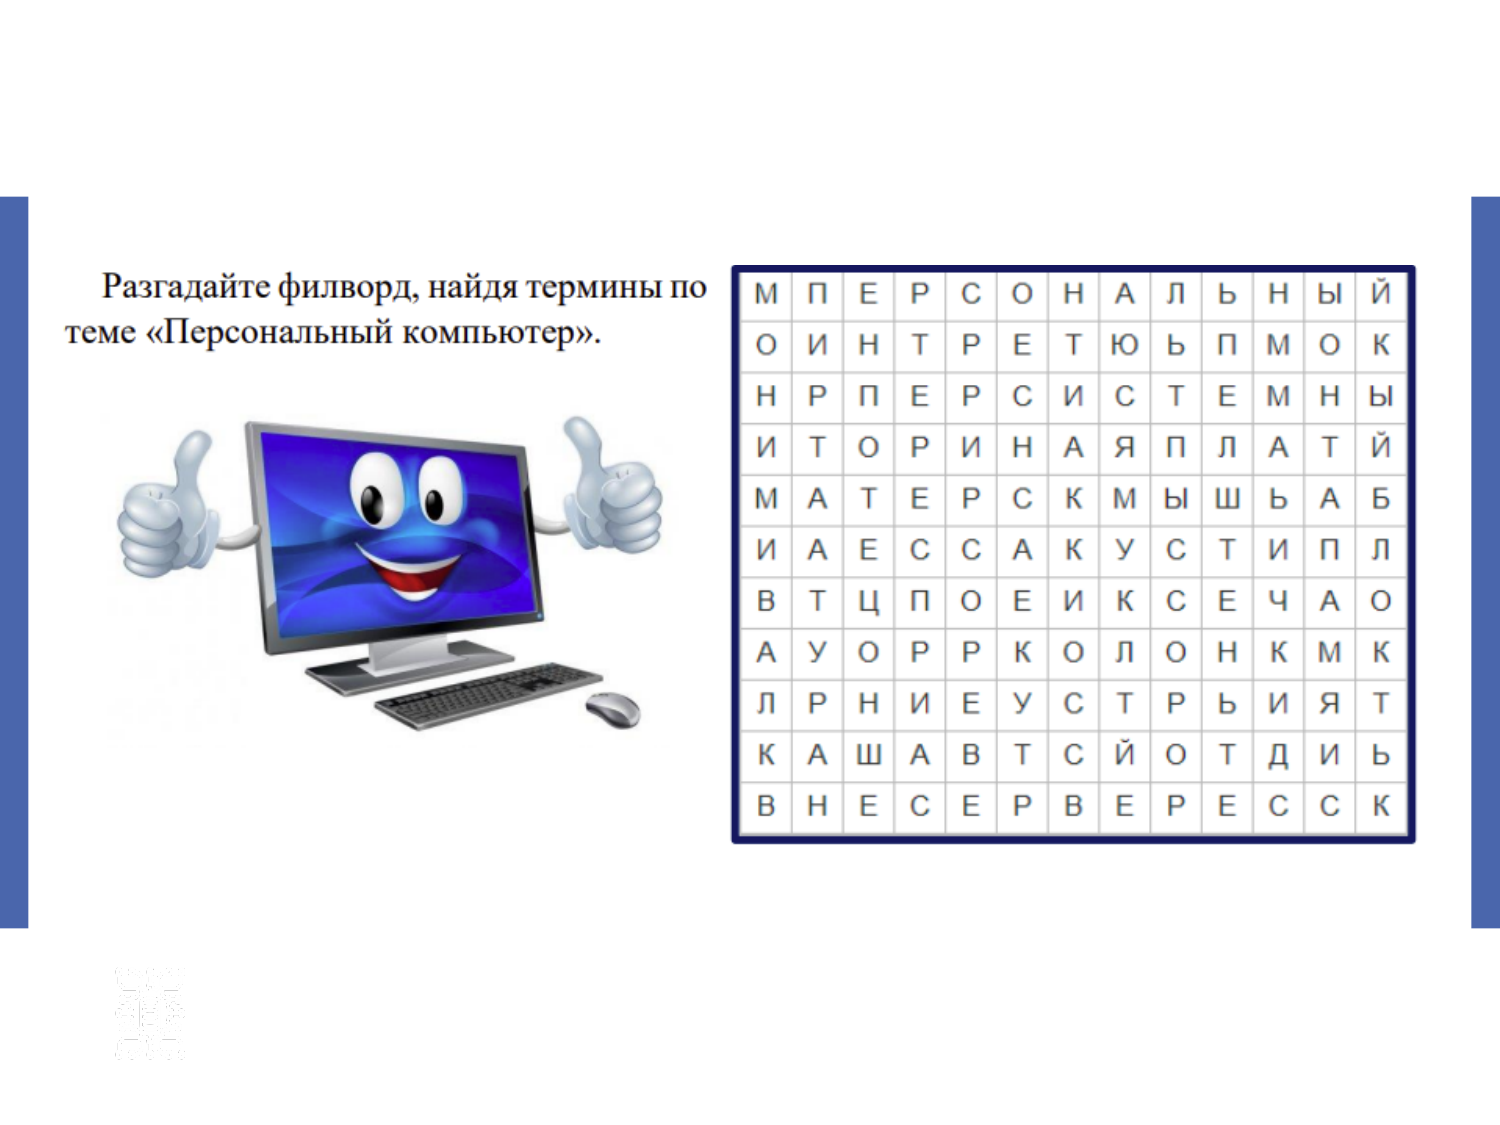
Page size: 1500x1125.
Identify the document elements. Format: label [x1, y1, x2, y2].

text_box [1470, 196, 1500, 929]
picture [53, 265, 1447, 860]
picture [113, 964, 187, 1062]
text_box [0, 196, 29, 929]
